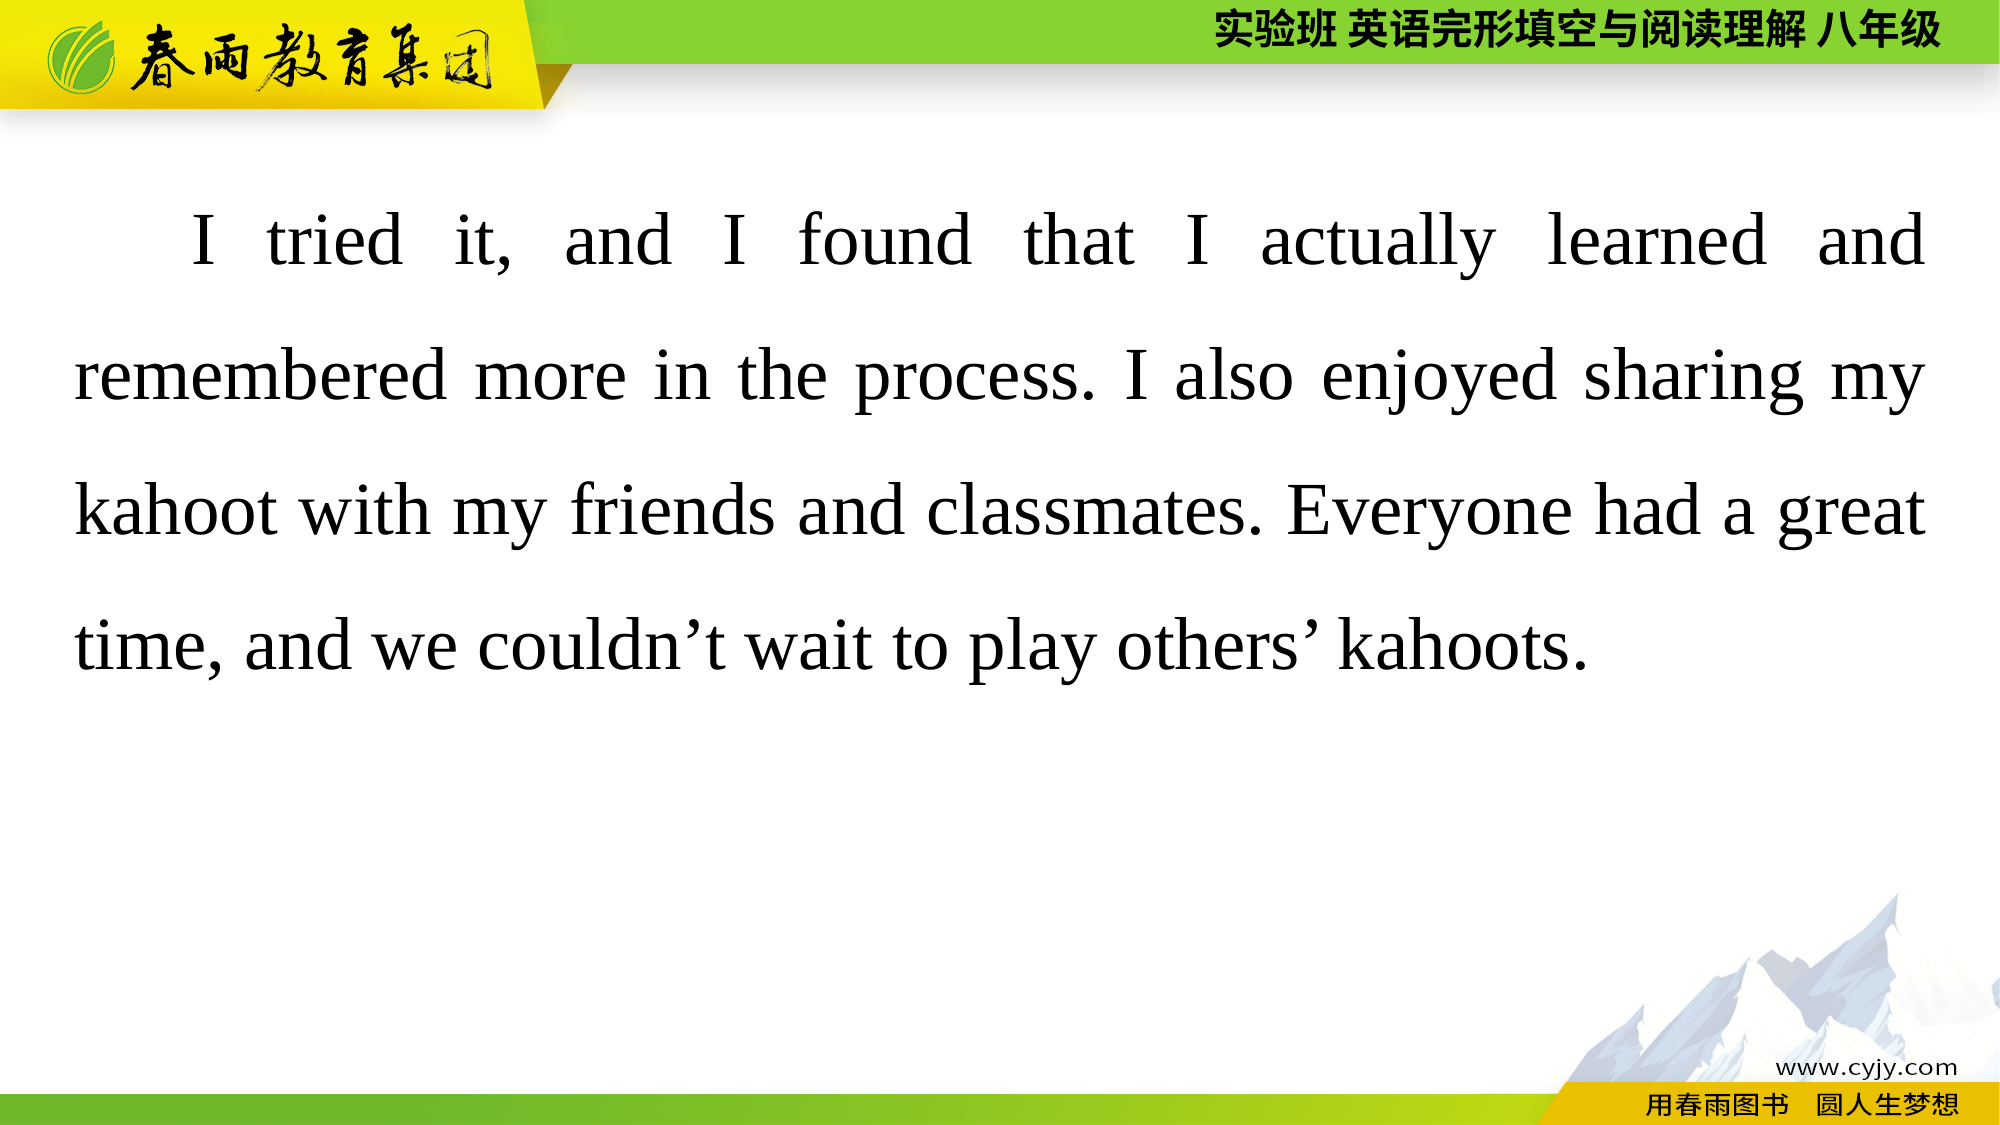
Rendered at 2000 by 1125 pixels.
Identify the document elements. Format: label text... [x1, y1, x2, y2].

list I tried it, and I found that I actually learned and remembered more in the process. I also enjoyed sharing my kahoot with my friends and classmates. Everyone had a great time, and we couldn’t wait to play others’ kahoots. [59, 137, 1944, 682]
picture [0, 0, 2000, 1125]
